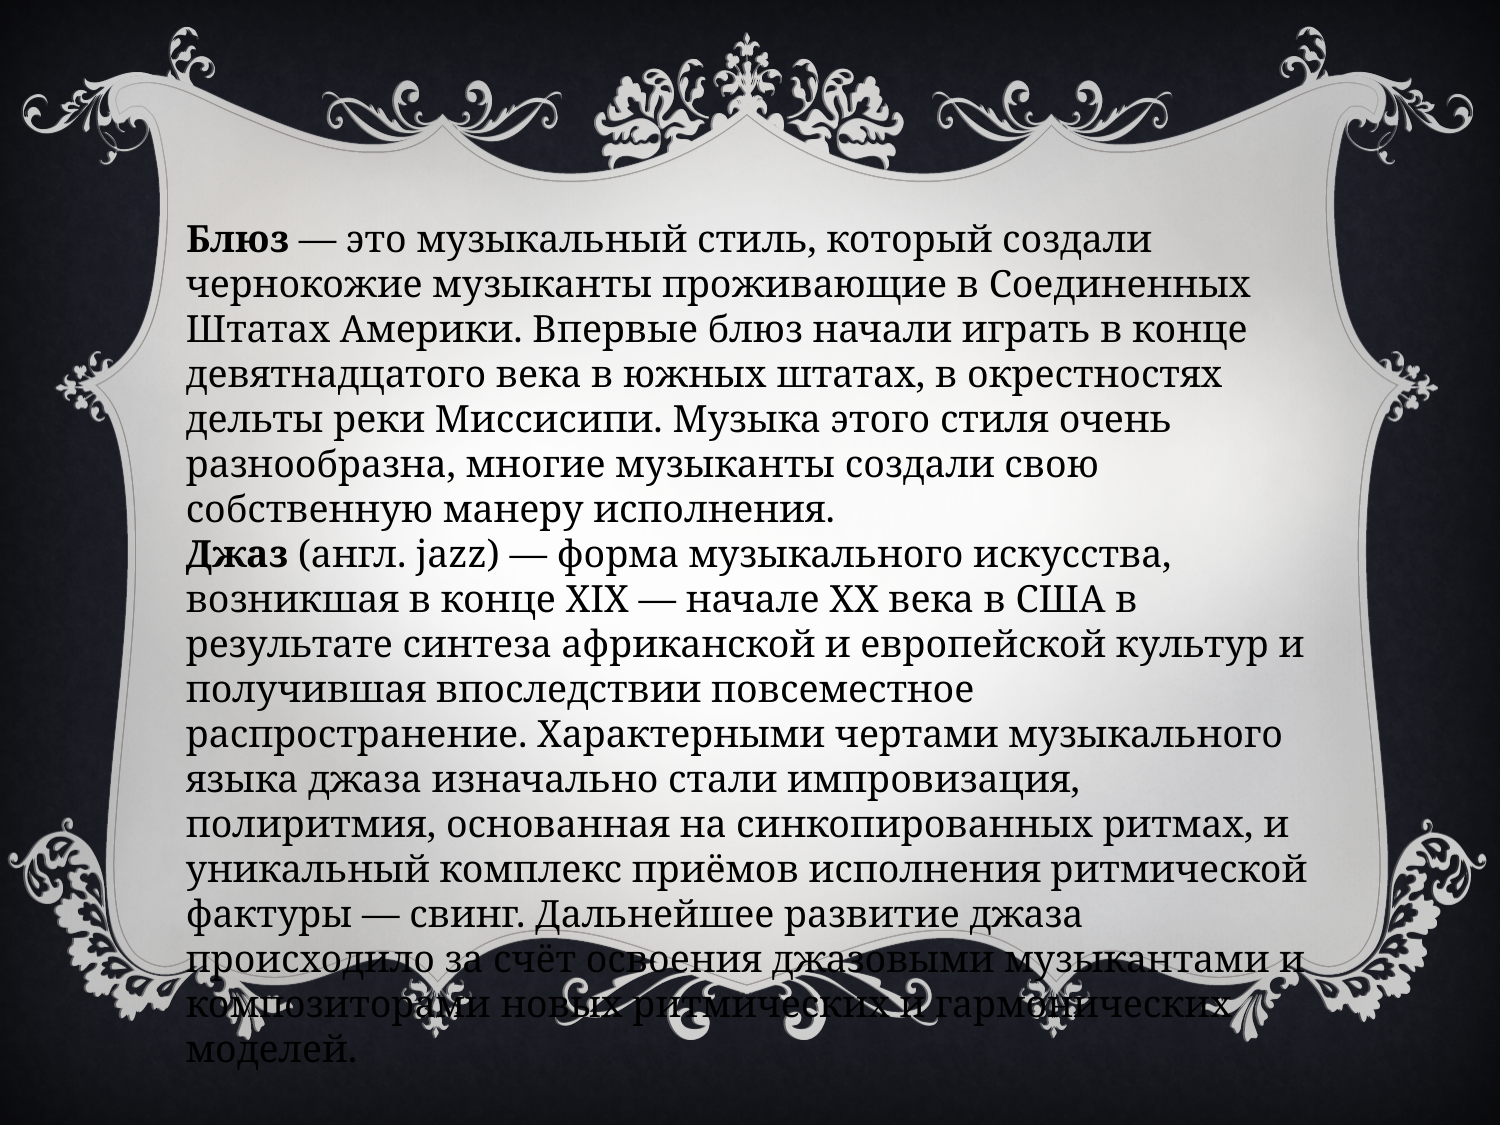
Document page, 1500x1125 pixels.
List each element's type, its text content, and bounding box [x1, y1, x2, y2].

text_box Блюз — это музыкальный стиль, который создали чернокожие музыканты проживающие в Соединенных Штатах Америки. Впервые блюз начали играть в конце девятнадцатого века в южных штатах, в окрестностях дельты реки Миссисипи. Музыка этого стиля очень разнообразна, многие музыканты создали свою собственную манеру исполнения. Джаз (англ. jazz) — форма музыкального искусства, возникшая в конце XIX — начале XX века в США в результате синтеза африканской и европейской культур и получившая впоследствии повсеместное распространение. Характерными чертами музыкального языка джаза изначально стали импровизация, полиритмия, основанная на синкопированных ритмах, и уникальный комплекс приёмов исполнения ритмической фактуры — свинг. Дальнейшее развитие джаза происходило за счёт освоения джазовыми музыкантами и композиторами новых ритмических и гармонических моделей. [171, 208, 1329, 1125]
picture [0, 0, 1500, 1125]
